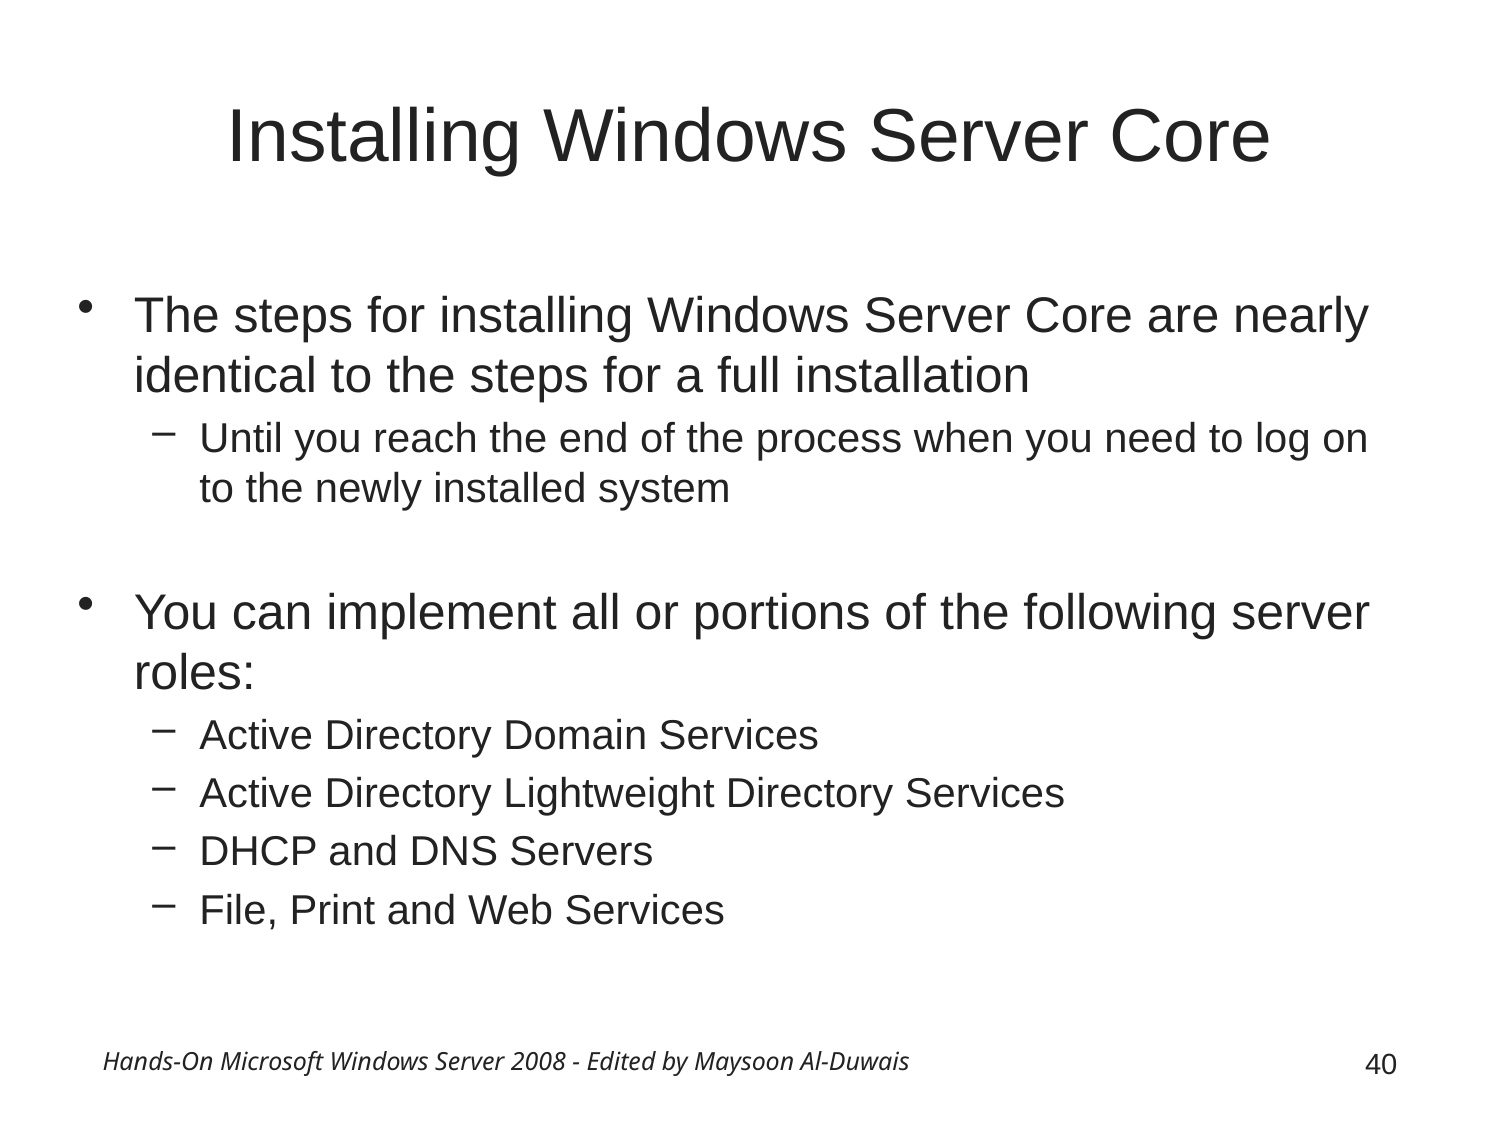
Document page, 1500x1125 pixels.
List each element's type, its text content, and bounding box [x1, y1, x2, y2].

footer Hands-On Microsoft Windows Server 2008 - Edited by Maysoon Al-Duwais [87, 1037, 1074, 1101]
list The steps for installing Windows Server Core are nearly identical to the steps for a full installation Until you reach the end of the process when you need to log on to the newly installed system You can implement all or portions of the following server roles: Active Directory Domain Services Active Directory Lightweight Directory Services DHCP and DNS Servers File, Print and Web Services [62, 274, 1426, 1026]
slide_number 40 [1074, 1037, 1413, 1101]
title Installing Windows Server Core [87, 37, 1413, 226]
